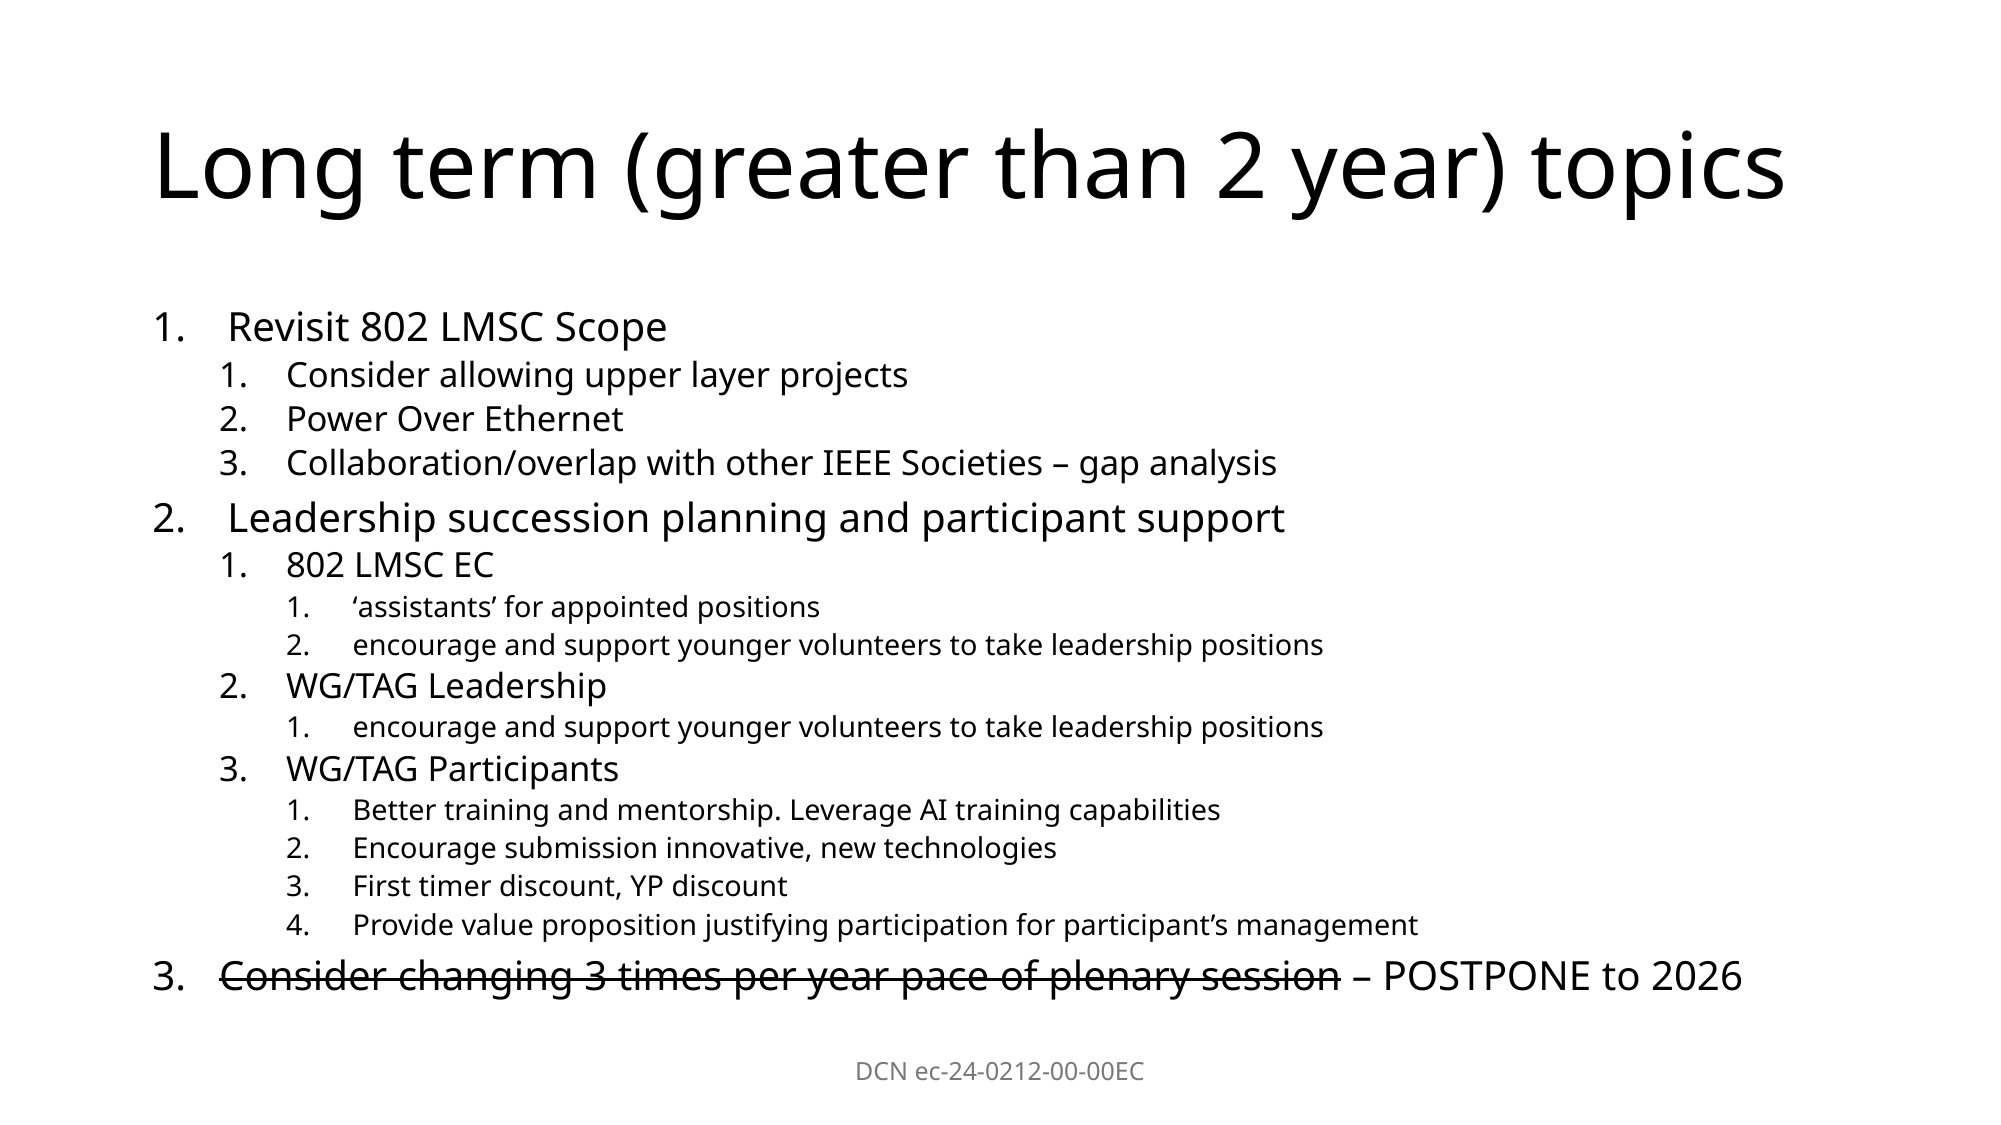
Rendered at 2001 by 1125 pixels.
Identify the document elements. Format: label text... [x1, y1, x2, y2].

title Long term (greater than 2 year) topics [137, 59, 1863, 278]
list Revisit 802 LMSC Scope Consider allowing upper layer projects Power Over Ethernet Collaboration/overlap with other IEEE Societies – gap analysis Leadership succession planning and participant support 802 LMSC EC ‘assistants’ for appointed positions encourage and support younger volunteers to take leadership positions WG/TAG Leadership encourage and support younger volunteers to take leadership positions WG/TAG Participants Better training and mentorship. Leverage AI training capabilities Encourage submission innovative, new technologies First timer discount, YP discount Provide value proposition justifying participation for participant’s management Consider changing 3 times per year pace of plenary session – POSTPONE to 2026 [137, 299, 1863, 1014]
footer DCN ec-24-0212-00-00EC [662, 1042, 1338, 1103]
